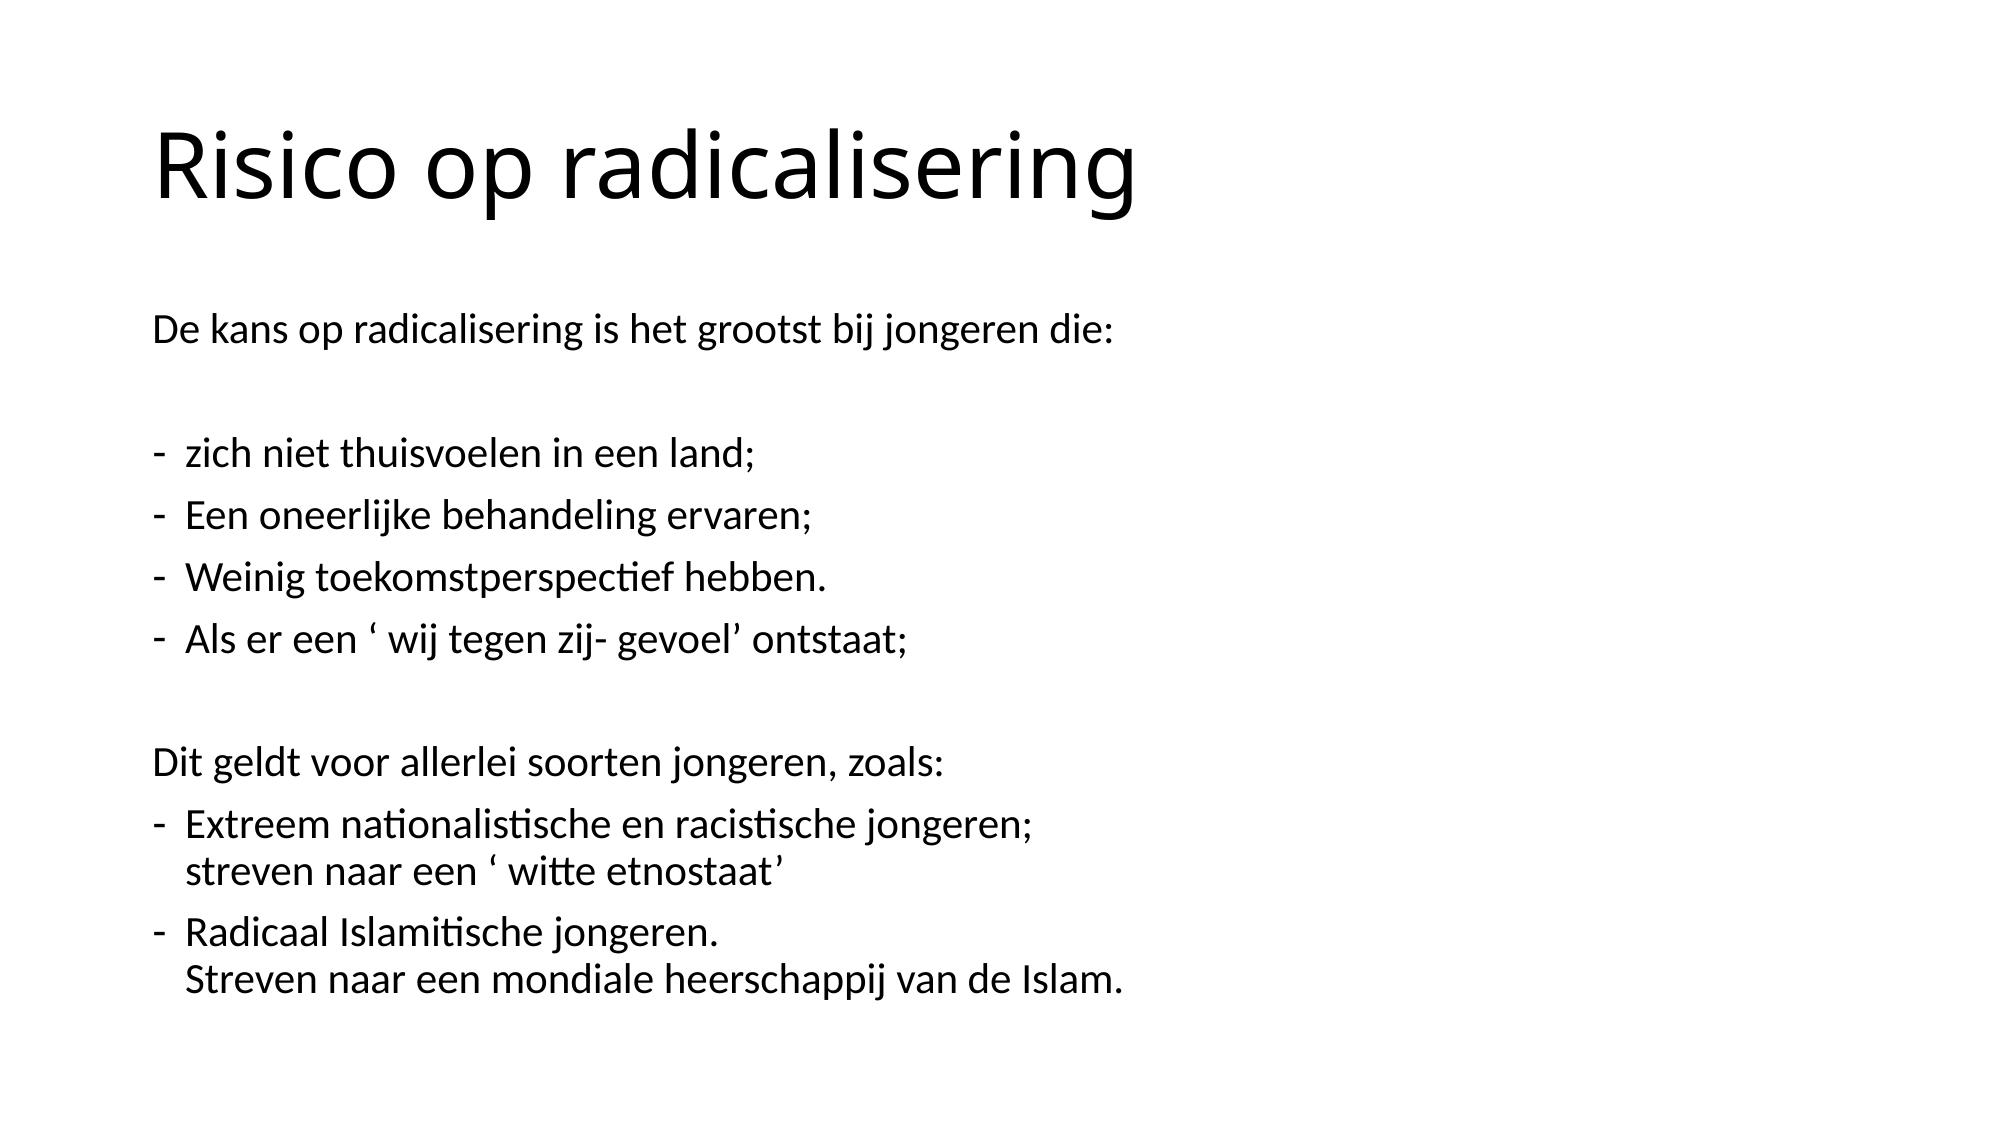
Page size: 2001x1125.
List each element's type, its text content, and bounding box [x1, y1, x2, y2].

list De kans op radicalisering is het grootst bij jongeren die: zich niet thuisvoelen in een land; Een oneerlijke behandeling ervaren; Weinig toekomstperspectief hebben. Als er een ‘ wij tegen zij- gevoel’ ontstaat; Dit geldt voor allerlei soorten jongeren, zoals: Extreem nationalistische en racistische jongeren; streven naar een ‘ witte etnostaat’ Radicaal Islamitische jongeren. Streven naar een mondiale heerschappij van de Islam. [137, 299, 1863, 1014]
title Risico op radicalisering [137, 59, 1863, 278]
